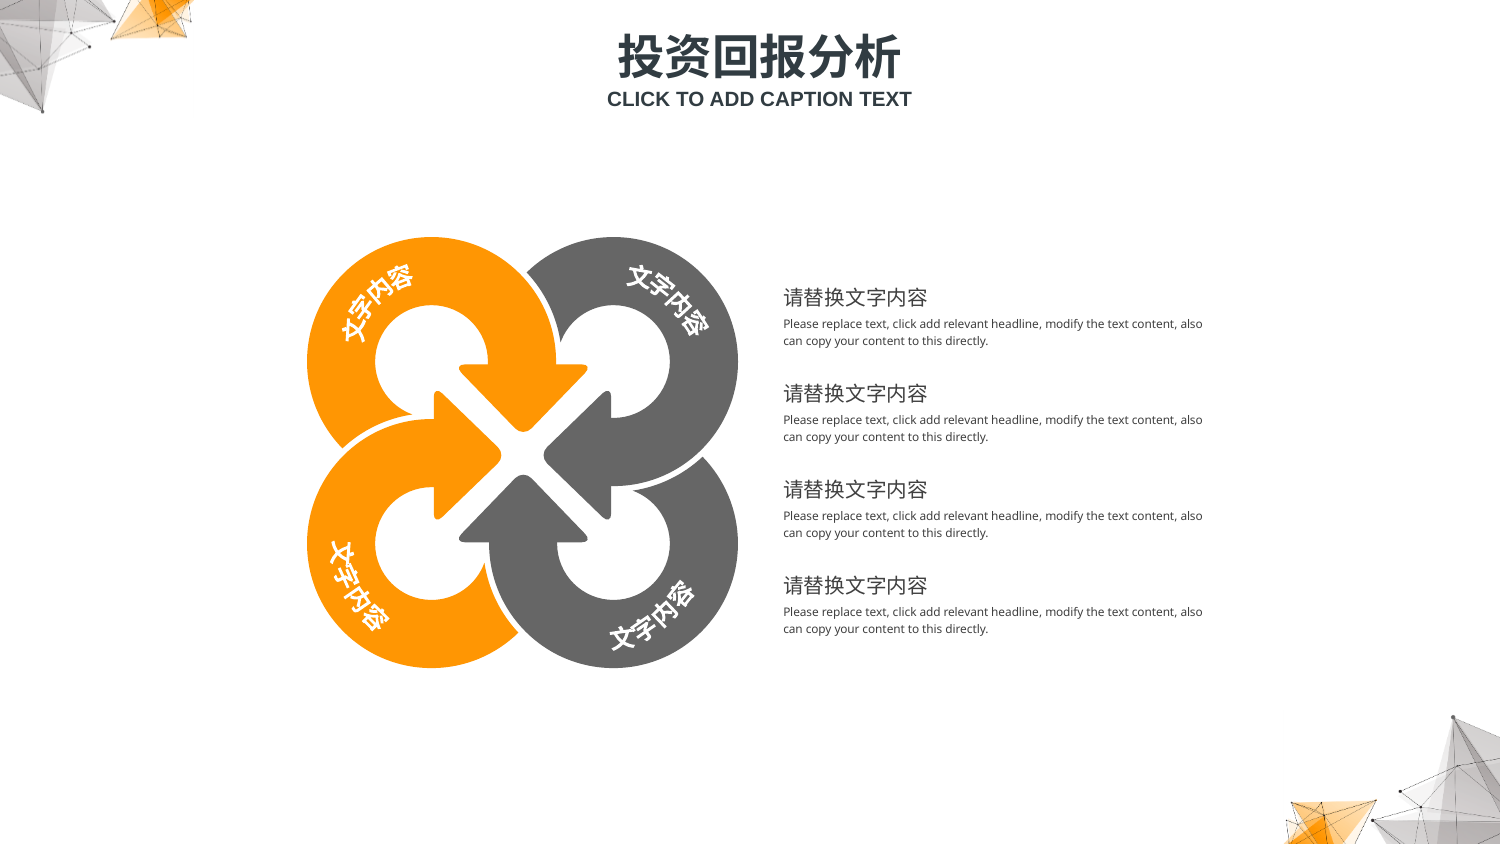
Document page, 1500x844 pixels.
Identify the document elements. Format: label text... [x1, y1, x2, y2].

picture [0, 0, 194, 118]
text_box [783, 279, 1205, 349]
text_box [783, 568, 1205, 637]
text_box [783, 375, 1205, 445]
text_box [783, 471, 1205, 541]
text_box 投资回报分析 [596, 26, 924, 84]
text_box CLICK TO ADD CAPTION TEXT [596, 85, 924, 111]
picture [1283, 710, 1500, 844]
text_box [306, 237, 739, 669]
